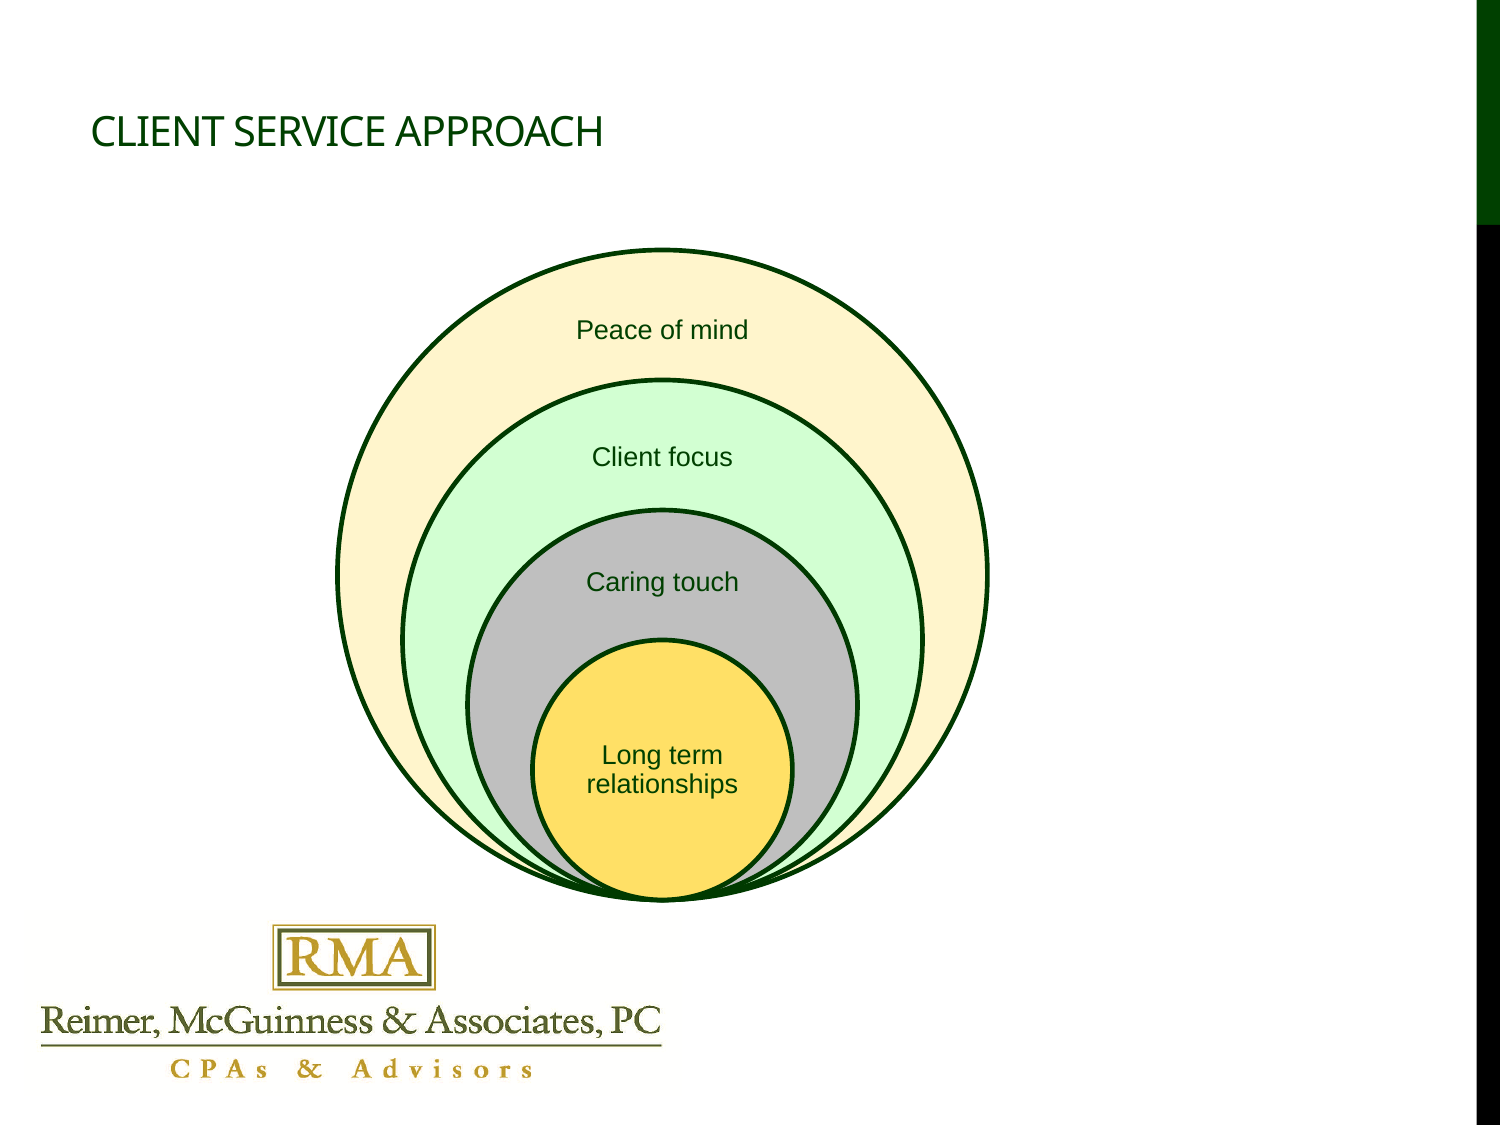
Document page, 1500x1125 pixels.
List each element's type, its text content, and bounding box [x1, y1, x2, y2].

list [74, 249, 1251, 901]
title Client service approach [75, 25, 1025, 163]
picture [24, 910, 683, 1097]
